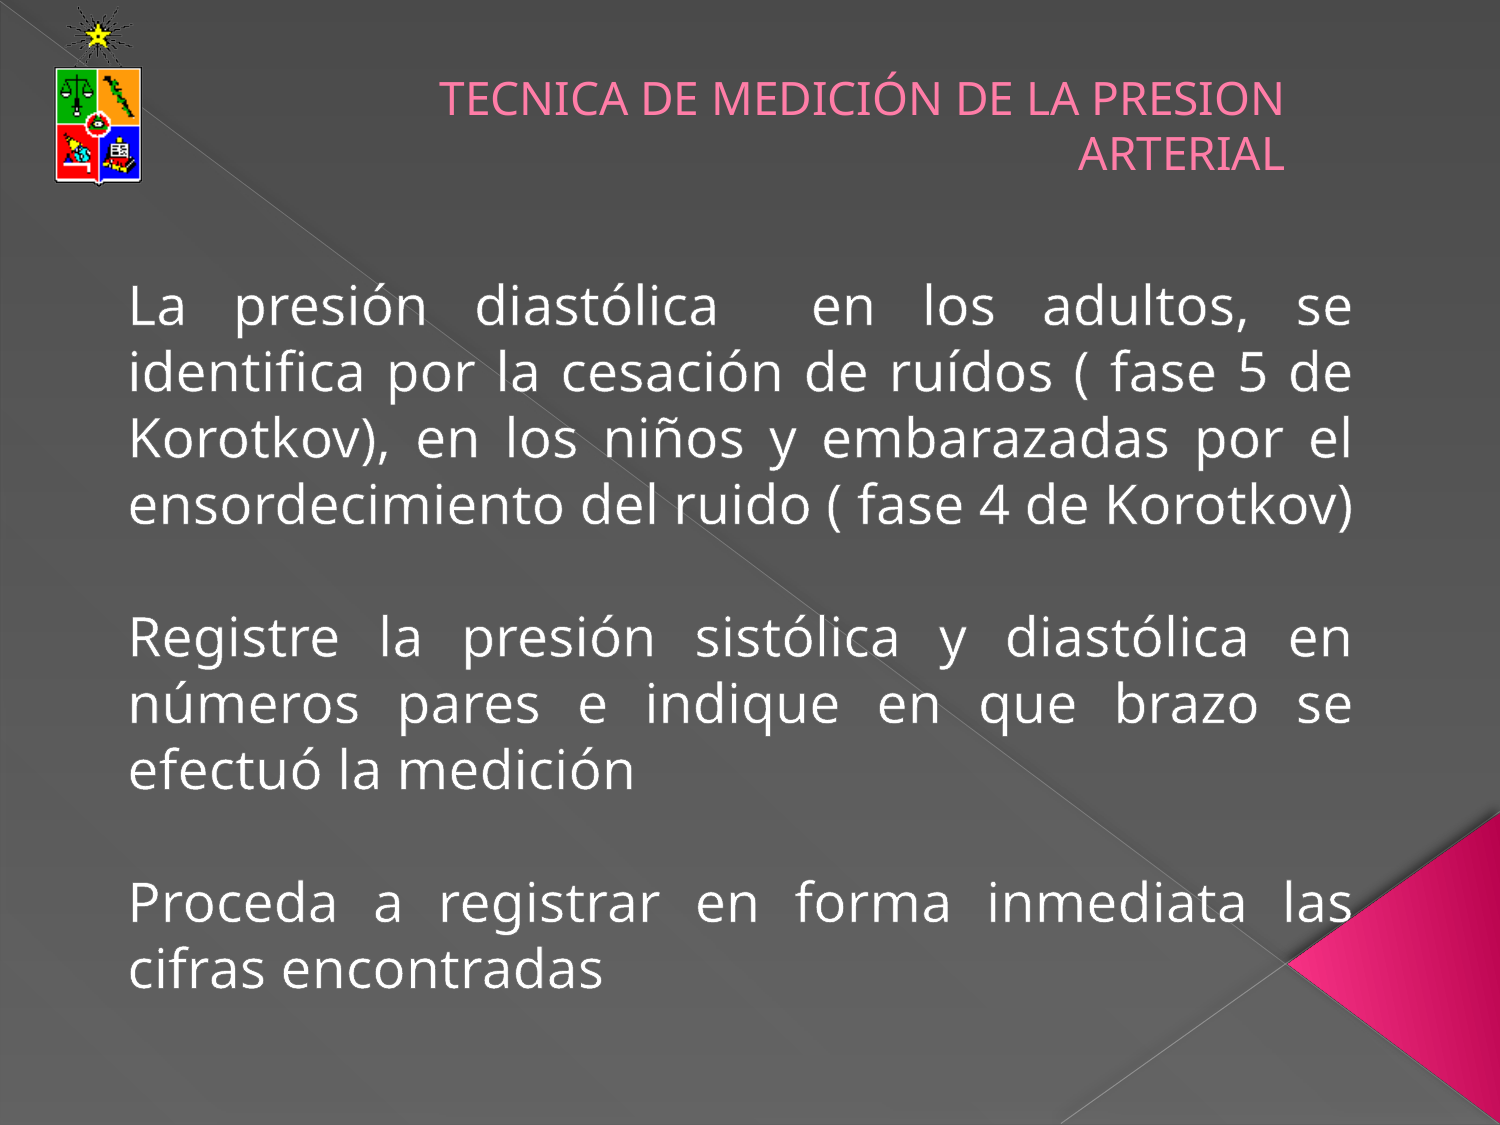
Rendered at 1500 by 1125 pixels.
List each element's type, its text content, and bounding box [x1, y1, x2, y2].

subtitle La presión diastólica en los adultos, se identifica por la cesación de ruídos ( fase 5 de Korotkov), en los niños y embarazadas por el ensordecimiento del ruido ( fase 4 de Korotkov) Registre la presión sistólica y diastólica en números pares e indique en que brazo se efectuó la medición Proceda a registrar en forma inmediata las cifras encontradas [112, 262, 1375, 1025]
picture [37, 0, 160, 193]
title TECNICA DE MEDICIÓN DE LA PRESION ARTERIAL [212, 62, 1300, 188]
